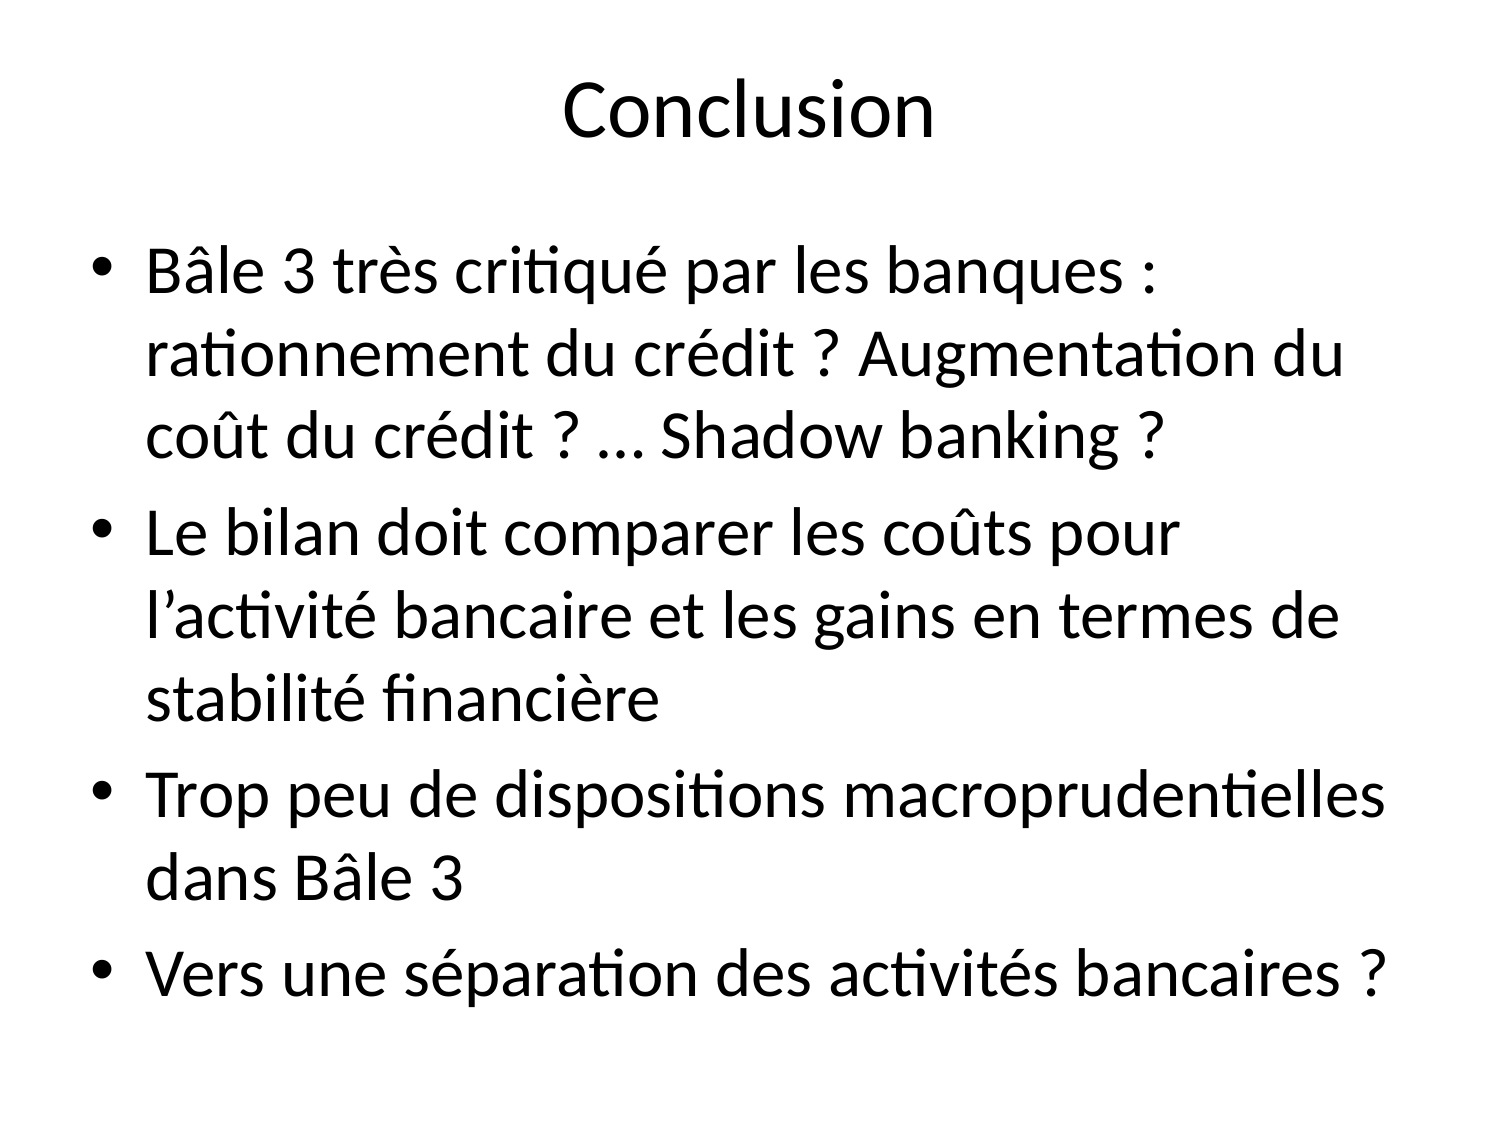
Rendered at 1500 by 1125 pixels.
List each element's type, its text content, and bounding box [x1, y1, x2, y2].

list Bâle 3 très critiqué par les banques : rationnement du crédit ? Augmentation du coût du crédit ? … Shadow banking ? Le bilan doit comparer les coûts pour l’activité bancaire et les gains en termes de stabilité financière Trop peu de dispositions macroprudentielles dans Bâle 3 Vers une séparation des activités bancaires ? [75, 217, 1425, 1088]
title Conclusion [75, 45, 1425, 163]
